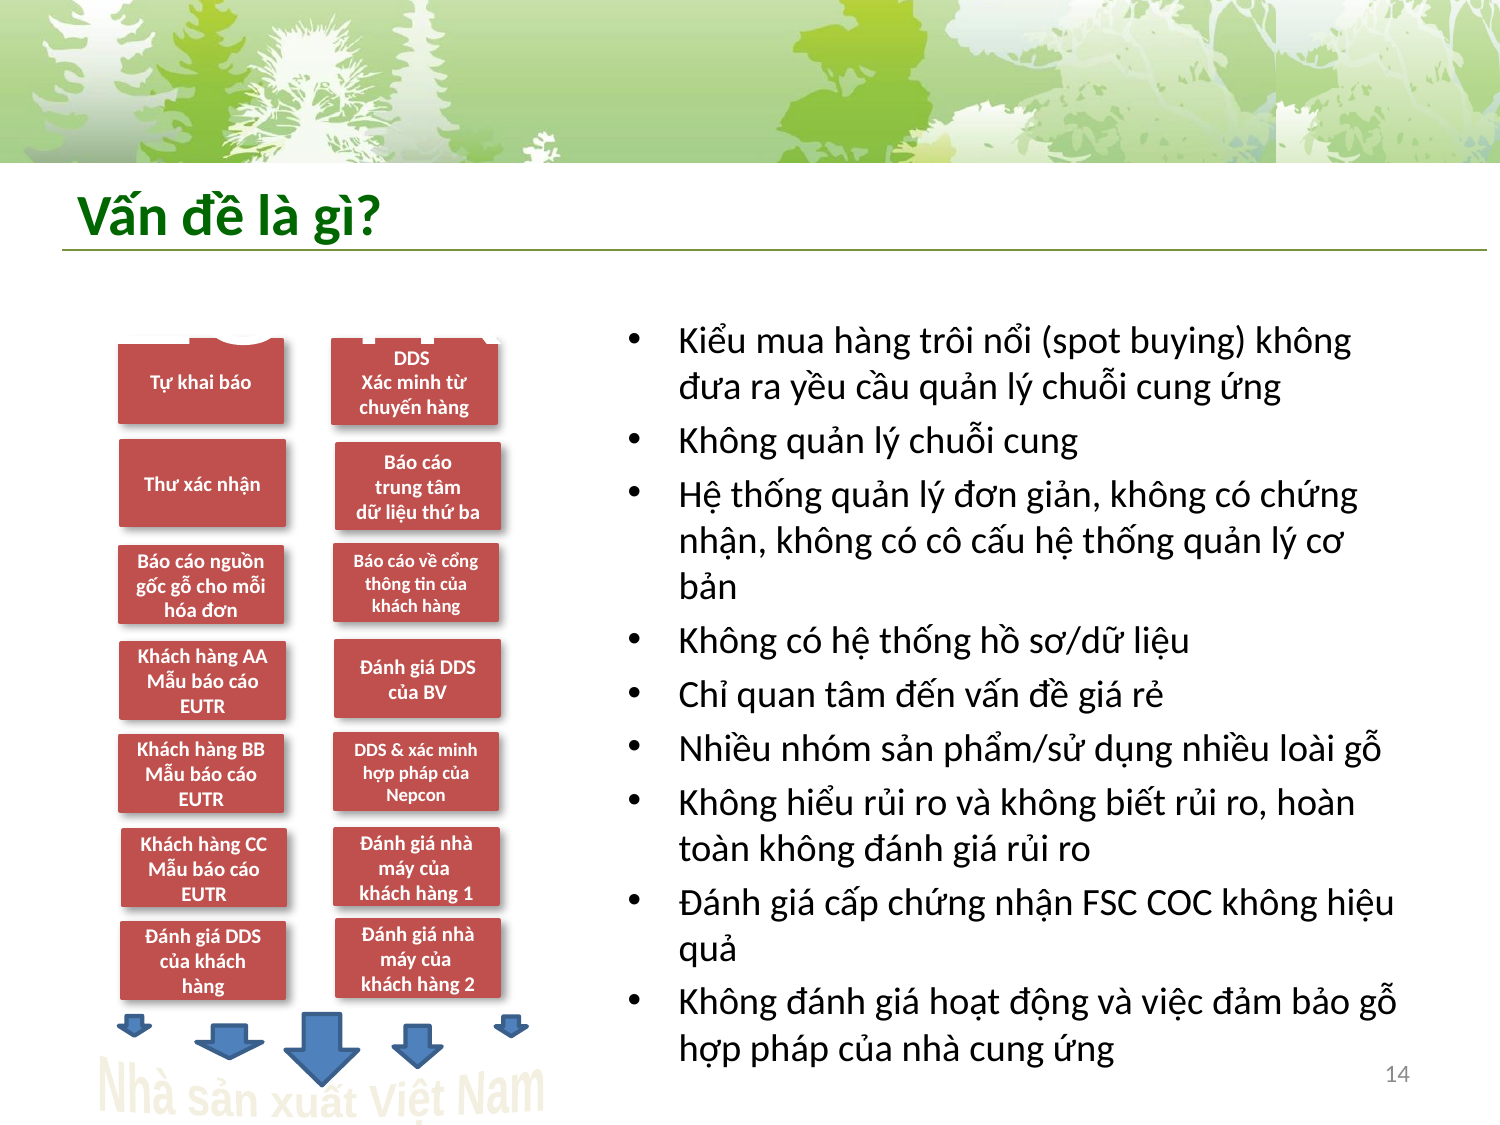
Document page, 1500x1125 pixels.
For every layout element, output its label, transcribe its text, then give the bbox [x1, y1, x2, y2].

text_box Báo cáo trung tâm dữ liệu thứ ba [335, 442, 501, 530]
title Vấn đề là gì? [62, 174, 1350, 250]
text_box Thư xác nhận [119, 439, 286, 527]
text_box Đánh giá nhà máy của khách hàng 1 [333, 827, 500, 906]
text_box Tự khai báo [118, 338, 284, 424]
text_box Khách hàng BB Mẫu báo cáo EUTR [118, 734, 284, 813]
text_box [194, 1023, 265, 1061]
text_box Đánh giá DDS của BV [334, 639, 501, 718]
text_box [493, 1014, 530, 1039]
text_box Khách hàng CC Mẫu báo cáo EUTR [121, 828, 287, 907]
text_box Khách hàng AA Mẫu báo cáo EUTR [119, 641, 286, 720]
text_box [116, 1013, 153, 1038]
text_box [391, 1023, 444, 1069]
text_box Đánh giá nhà máy của khách hàng 2 [335, 918, 501, 998]
picture [0, 0, 1500, 163]
text_box [283, 1011, 361, 1088]
text_box Báo cáo về cổng thông tin của khách hàng [333, 543, 499, 622]
text_box Báo cáo nguồn gốc gỗ cho mỗi hóa đơn [118, 545, 284, 624]
slide_number 14 [1074, 1042, 1425, 1103]
text_box Đánh giá DDS của khách hàng [120, 921, 286, 1000]
text_box DDS Xác minh từ chuyến hàng [331, 338, 498, 425]
list Kiểu mua hàng trôi nổi (spot buying) không đưa ra yều cầu quản lý chuỗi cung ứng Không quản lý chuỗi cung Hệ thống quản lý đơn giản, không có chứng nhận, không có cô cấu hệ thống quản lý cơ bản Không có hệ thống hồ sơ/dữ liệu Chỉ quan tâm đến vấn đề giá rẻ Nhiều nhóm sản phẩm/sử dụng nhiều loài gỗ Không hiểu rủi ro và không biết rủi ro, hoàn toàn không đánh giá rủi ro Đánh giá cấp chứng nhận FSC COC không hiệu quả Không đánh giá hoạt động và việc đảm bảo gỗ hợp pháp của nhà cung ứng [612, 307, 1425, 1086]
text_box DDS & xác minh hợp pháp của Nepcon [333, 732, 499, 811]
